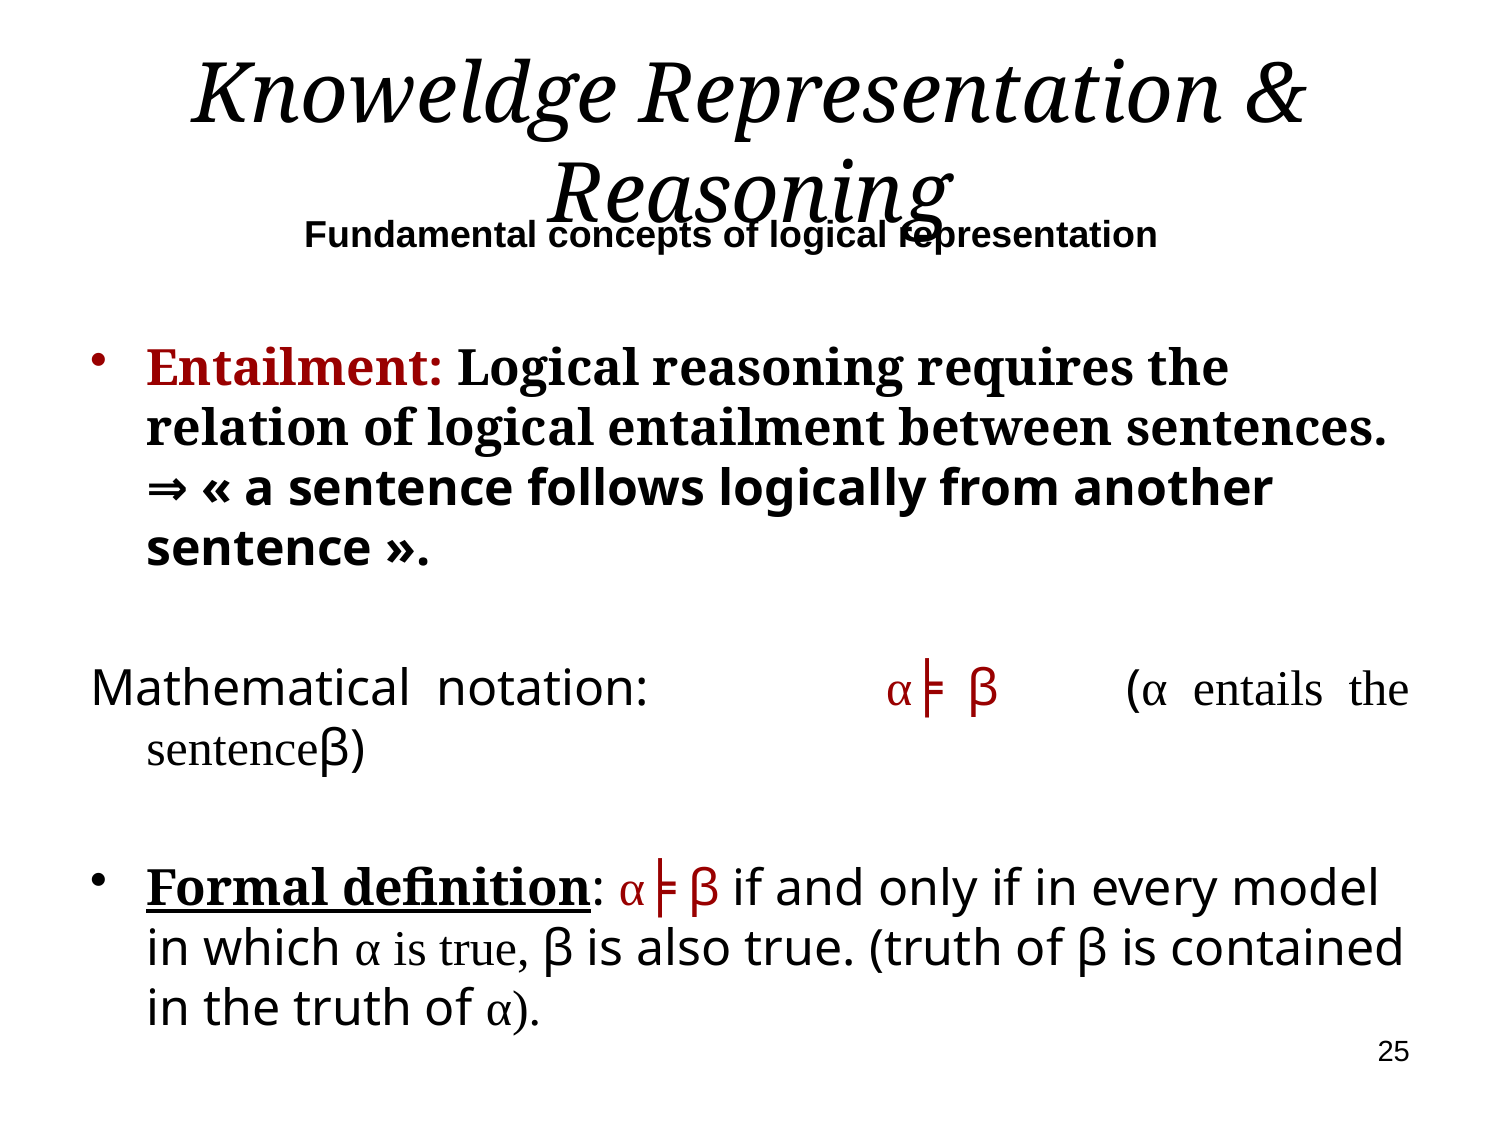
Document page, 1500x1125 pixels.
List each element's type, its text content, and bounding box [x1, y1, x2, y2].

text_box Fundamental concepts of logical representation [289, 208, 1174, 264]
slide_number 25 [1074, 1024, 1426, 1103]
title Knoweldge Representation & Reasoning [74, 44, 1426, 207]
list Entailment: Logical reasoning requires the relation of logical entailment between sentences. ⇒ « a sentence follows logically from another sentence ». Mathematical notation: α╞ β (α entails the sentenceβ) Formal definition: α╞ β if and only if in every model in which α is true, β is also true. (truth of β is contained in the truth of α). [74, 207, 1426, 1006]
